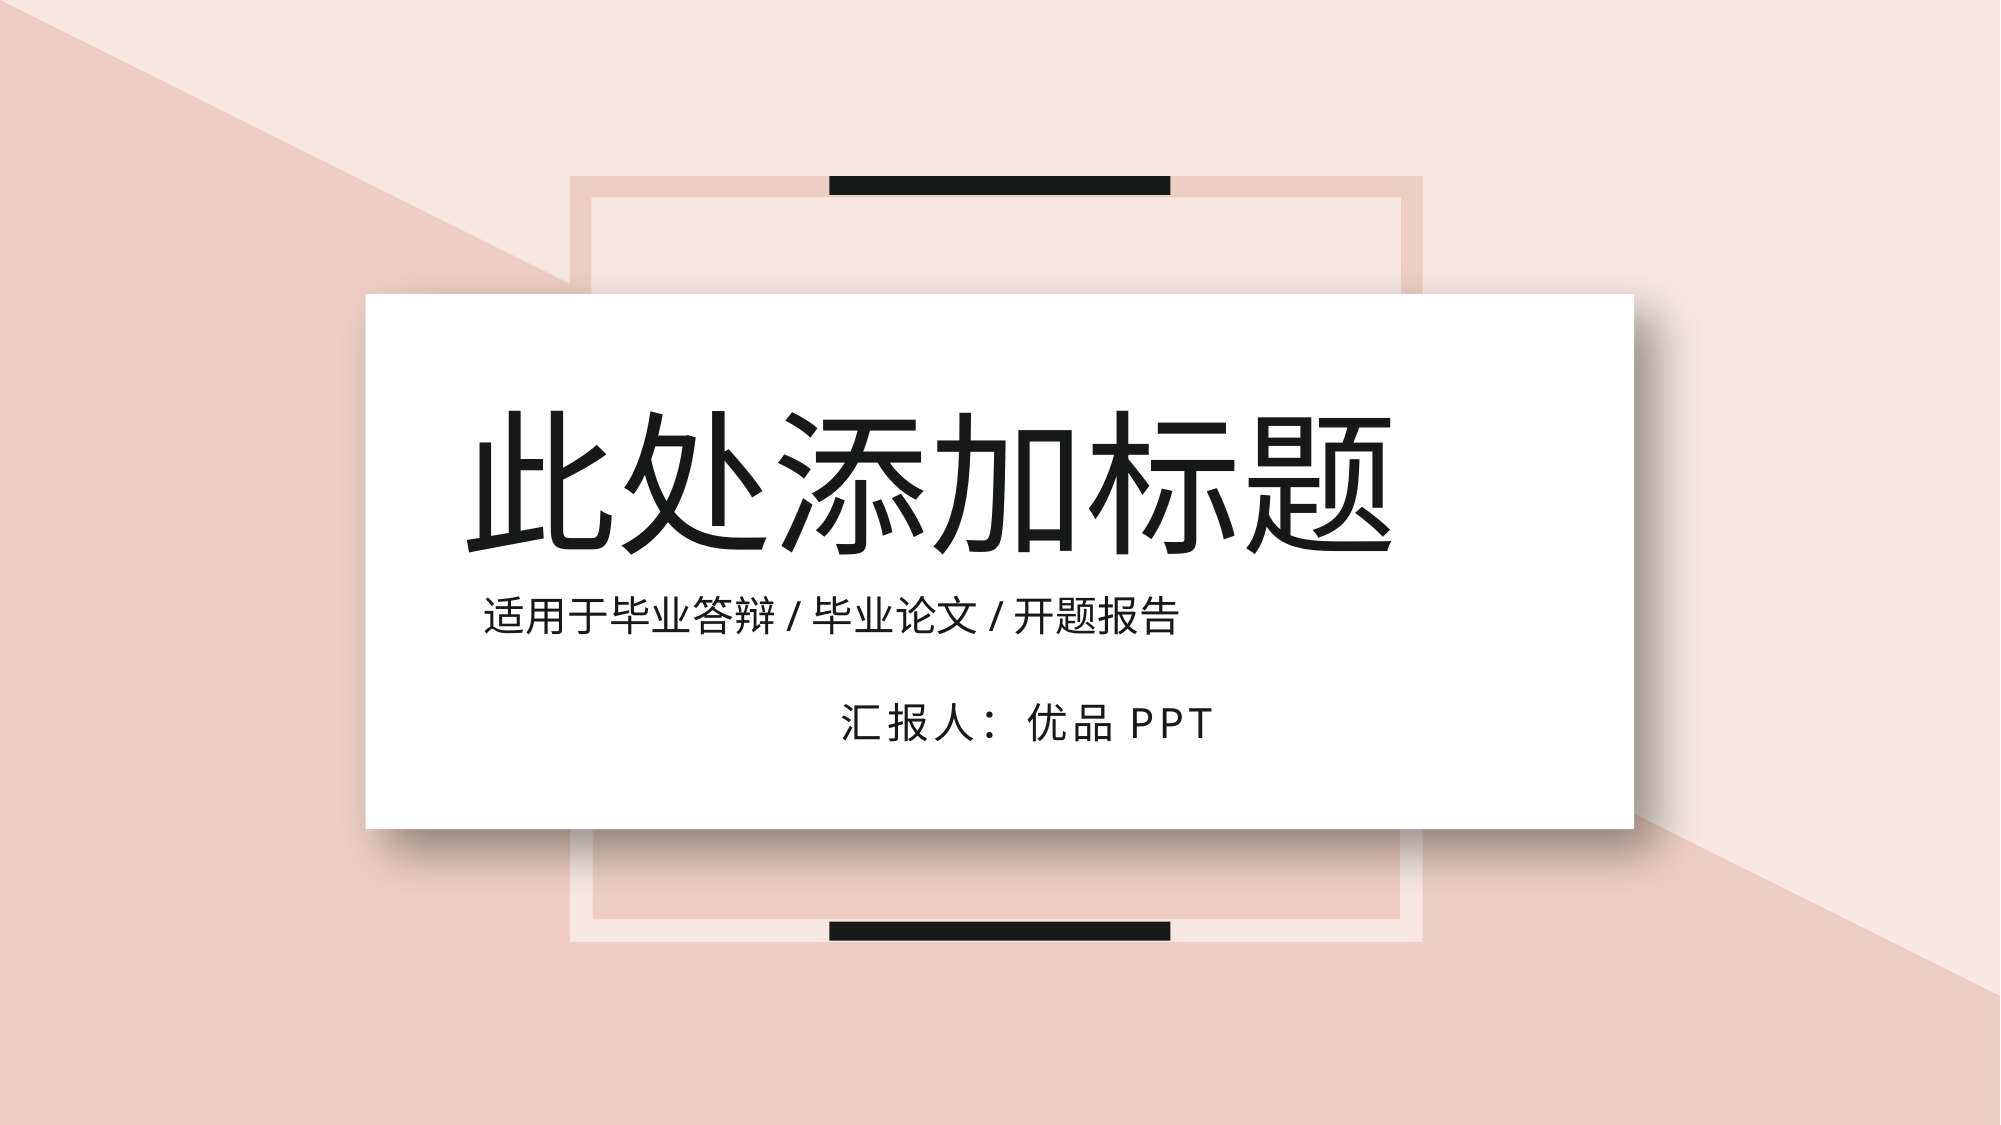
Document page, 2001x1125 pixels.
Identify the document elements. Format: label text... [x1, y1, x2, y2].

text_box 此处添加标题 [445, 378, 1555, 582]
text_box [0, 0, 2000, 1125]
text_box 汇报人：优品PPT [829, 691, 1233, 753]
text_box [569, 175, 1424, 281]
text_box [365, 293, 1635, 830]
text_box 适用于毕业答辩/毕业论文/开题报告 [469, 581, 1531, 647]
text_box [828, 175, 1172, 196]
text_box [828, 921, 1172, 942]
text_box [569, 885, 1424, 943]
